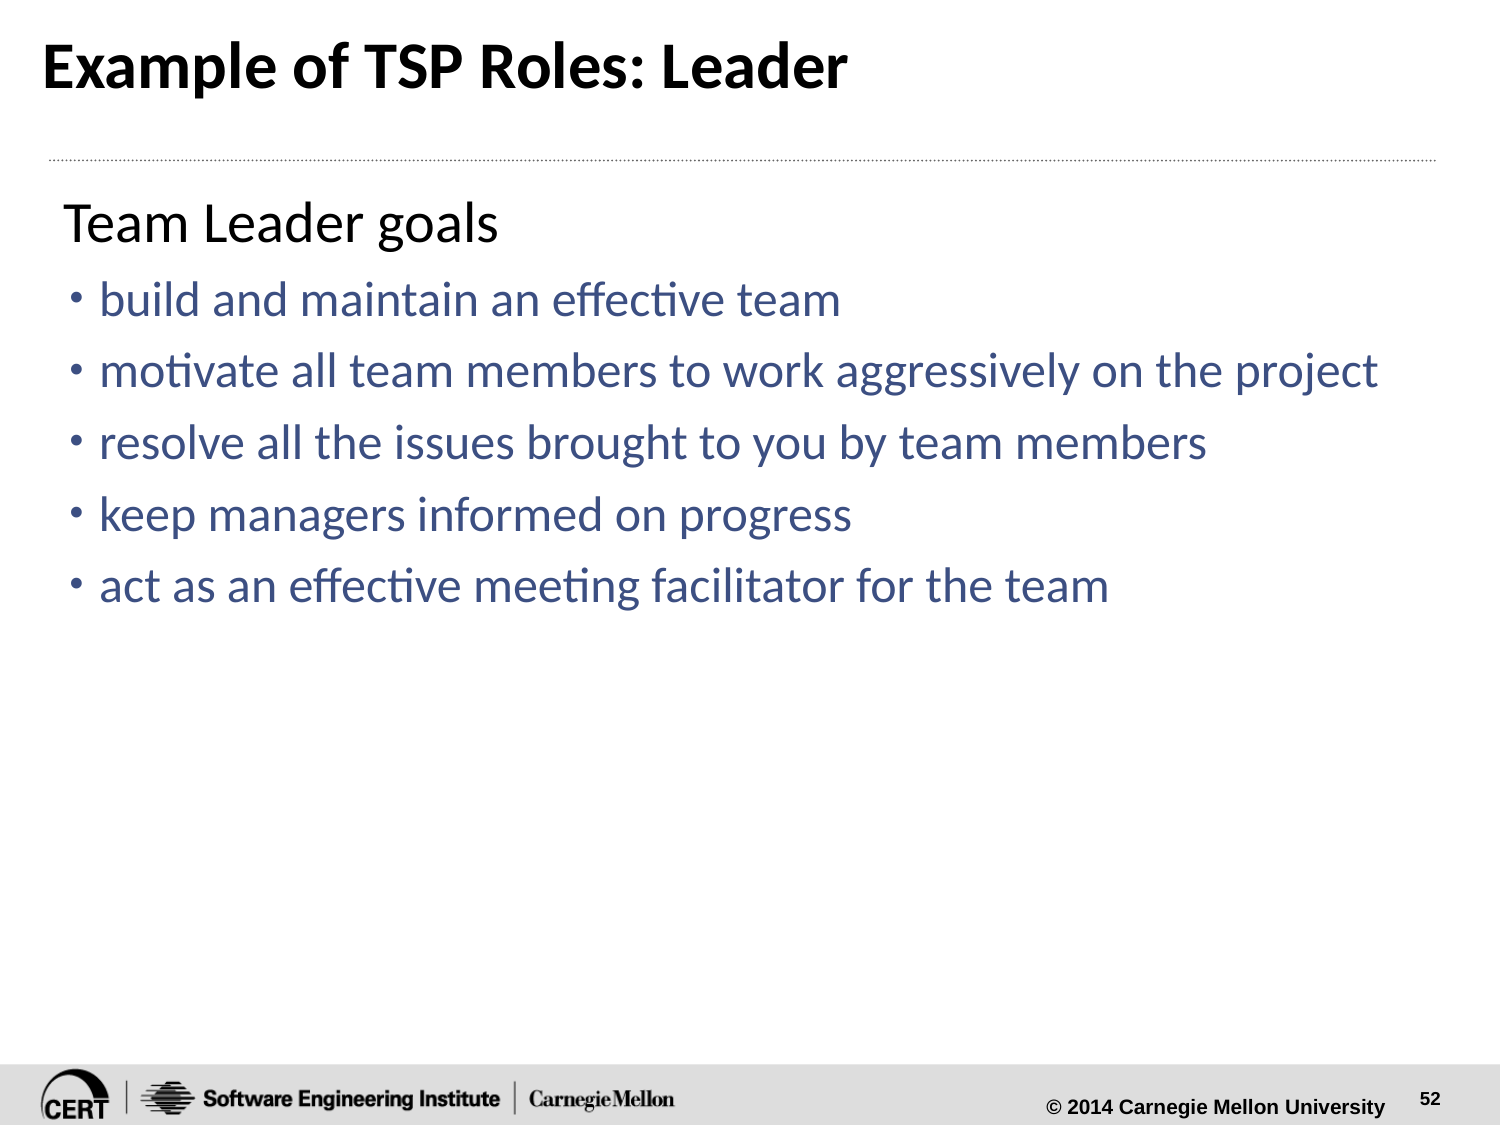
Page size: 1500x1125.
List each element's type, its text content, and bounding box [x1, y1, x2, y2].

picture [24, 1065, 688, 1125]
title Example of TSP Roles: Leader [42, 37, 1434, 155]
list Team Leader goals build and maintain an effective team motivate all team members to work aggressively on the project resolve all the issues brought to you by team members keep managers informed on progress act as an effective meeting facilitator for the team [49, 187, 1438, 1001]
